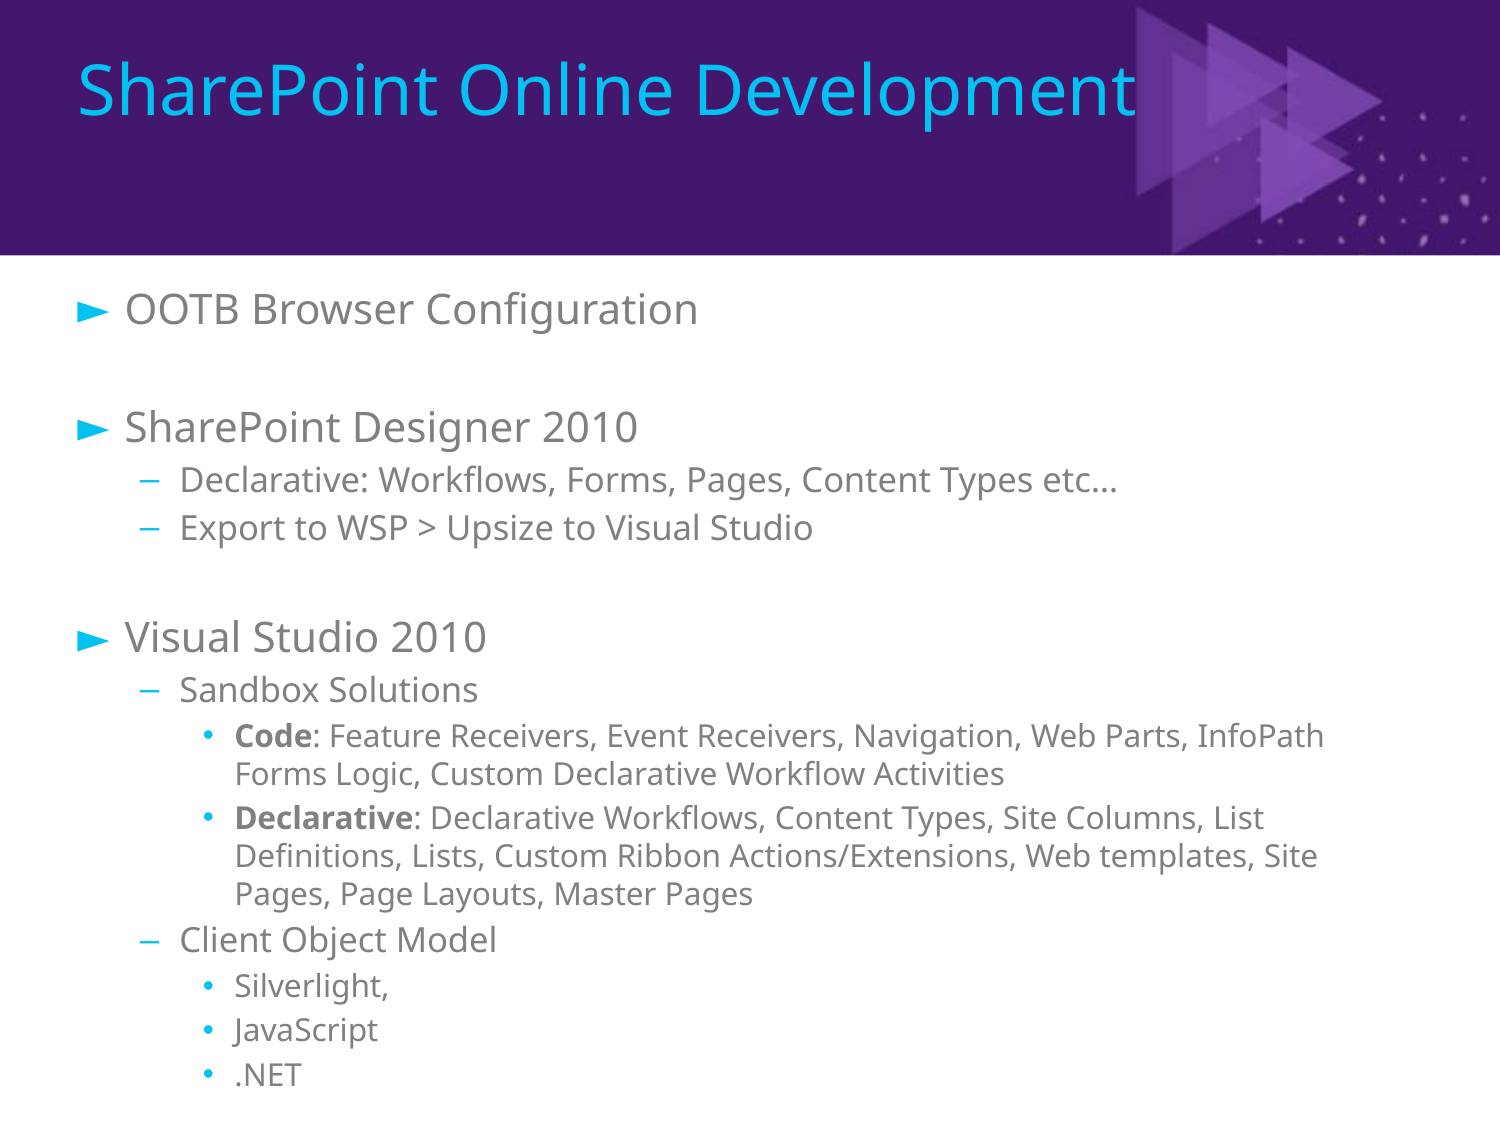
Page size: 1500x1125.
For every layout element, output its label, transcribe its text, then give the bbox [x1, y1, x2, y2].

picture [0, 0, 1500, 255]
list OOTB Browser Configuration SharePoint Designer 2010 Declarative: Workflows, Forms, Pages, Content Types etc… Export to WSP > Upsize to Visual Studio Visual Studio 2010 Sandbox Solutions Code: Feature Receivers, Event Receivers, Navigation, Web Parts, InfoPath Forms Logic, Custom Declarative Workflow Activities Declarative: Declarative Workflows, Content Types, Site Columns, List Definitions, Lists, Custom Ribbon Actions/Extensions, Web templates, Site Pages, Page Layouts, Master Pages Client Object Model Silverlight, JavaScript .NET [62, 275, 1438, 1106]
title SharePoint Online Development [62, 37, 1500, 138]
